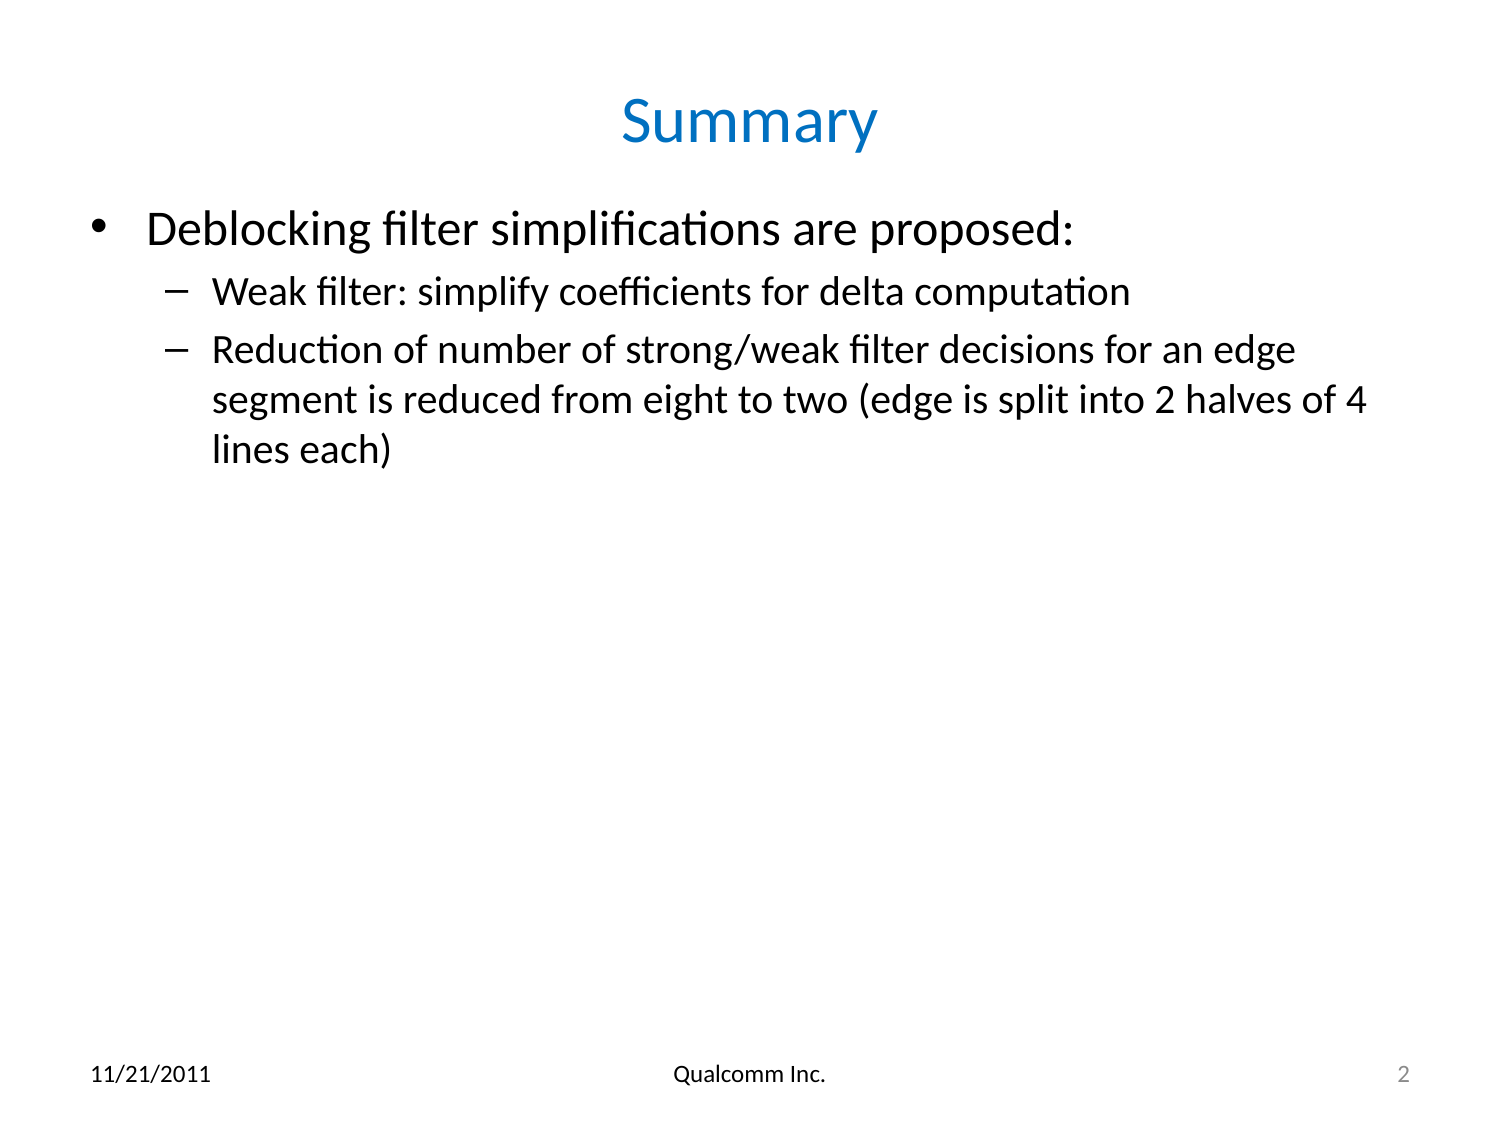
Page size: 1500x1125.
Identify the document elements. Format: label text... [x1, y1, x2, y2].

footer Qualcomm Inc. [512, 1042, 988, 1103]
slide_number 2 [1074, 1042, 1425, 1103]
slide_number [75, 1042, 425, 1103]
list Deblocking filter simplifications are proposed: Weak filter: simplify coefficients for delta computation Reduction of number of strong/weak filter decisions for an edge segment is reduced from eight to two (edge is split into 2 halves of 4 lines each) [75, 187, 1425, 1005]
title Summary [75, 45, 1425, 187]
